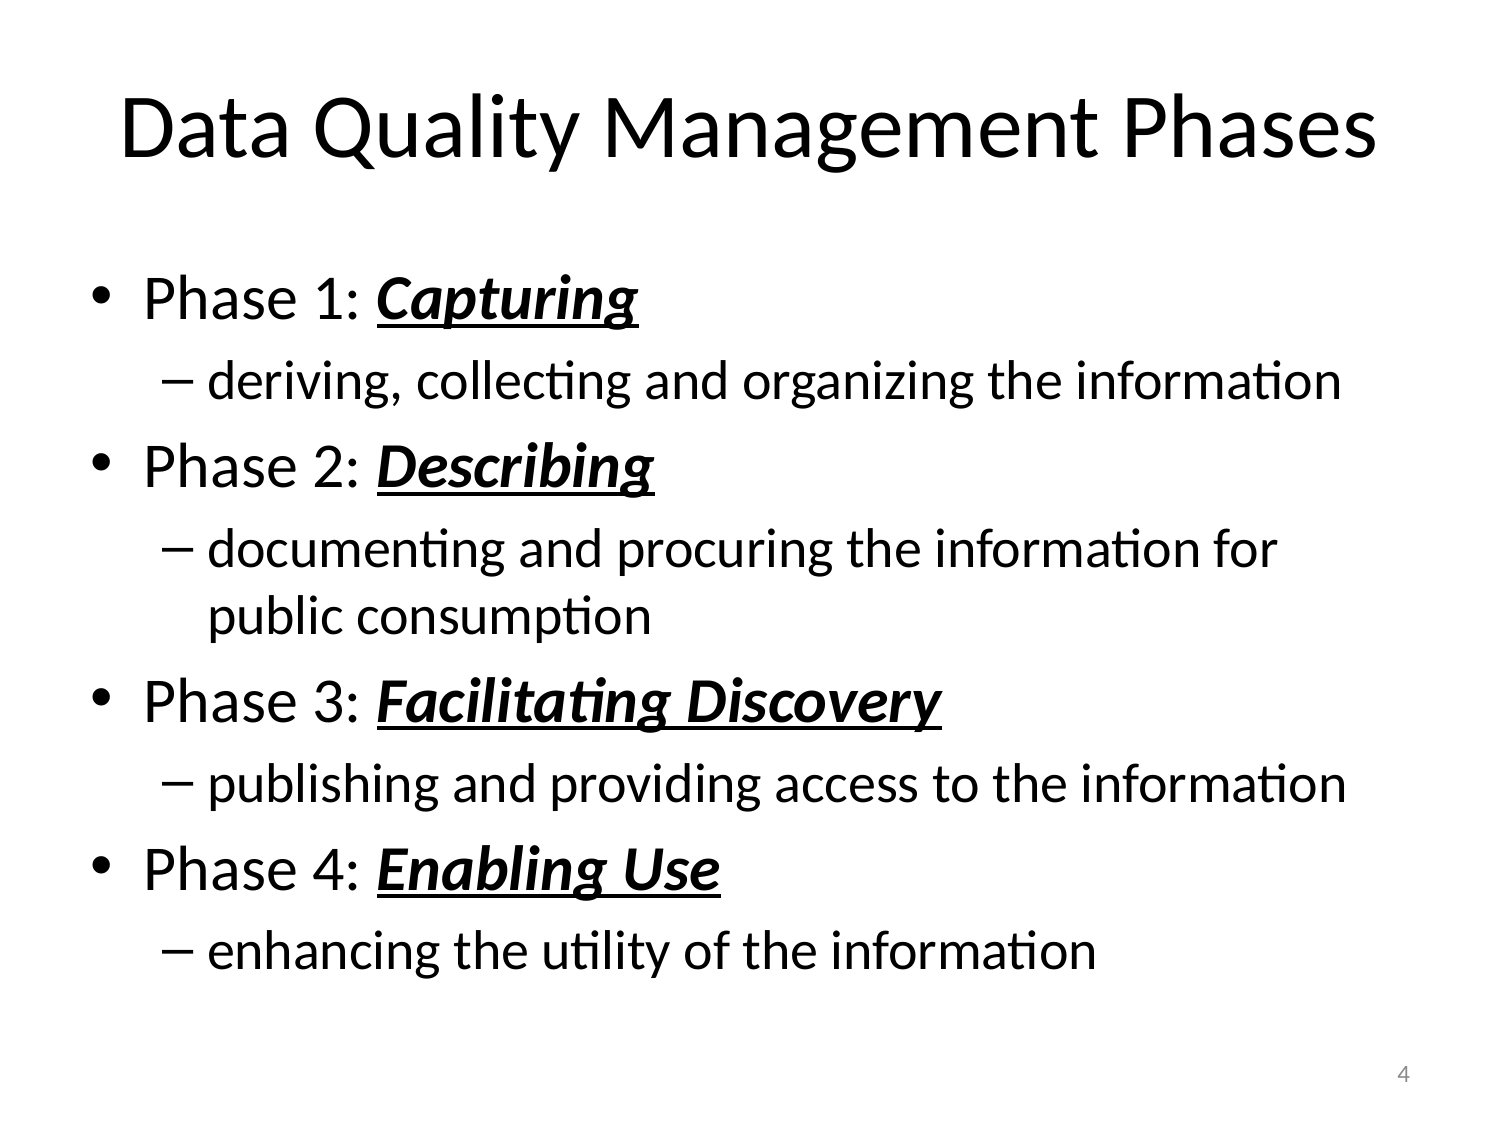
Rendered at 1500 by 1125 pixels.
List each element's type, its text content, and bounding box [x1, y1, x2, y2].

slide_number 4 [1074, 1042, 1425, 1103]
title Data Quality Management Phases [75, 27, 1425, 215]
list Phase 1: Capturing deriving, collecting and organizing the information Phase 2: Describing documenting and procuring the information for public consumption Phase 3: Facilitating Discovery publishing and providing access to the information Phase 4: Enabling Use enhancing the utility of the information [75, 248, 1425, 991]
